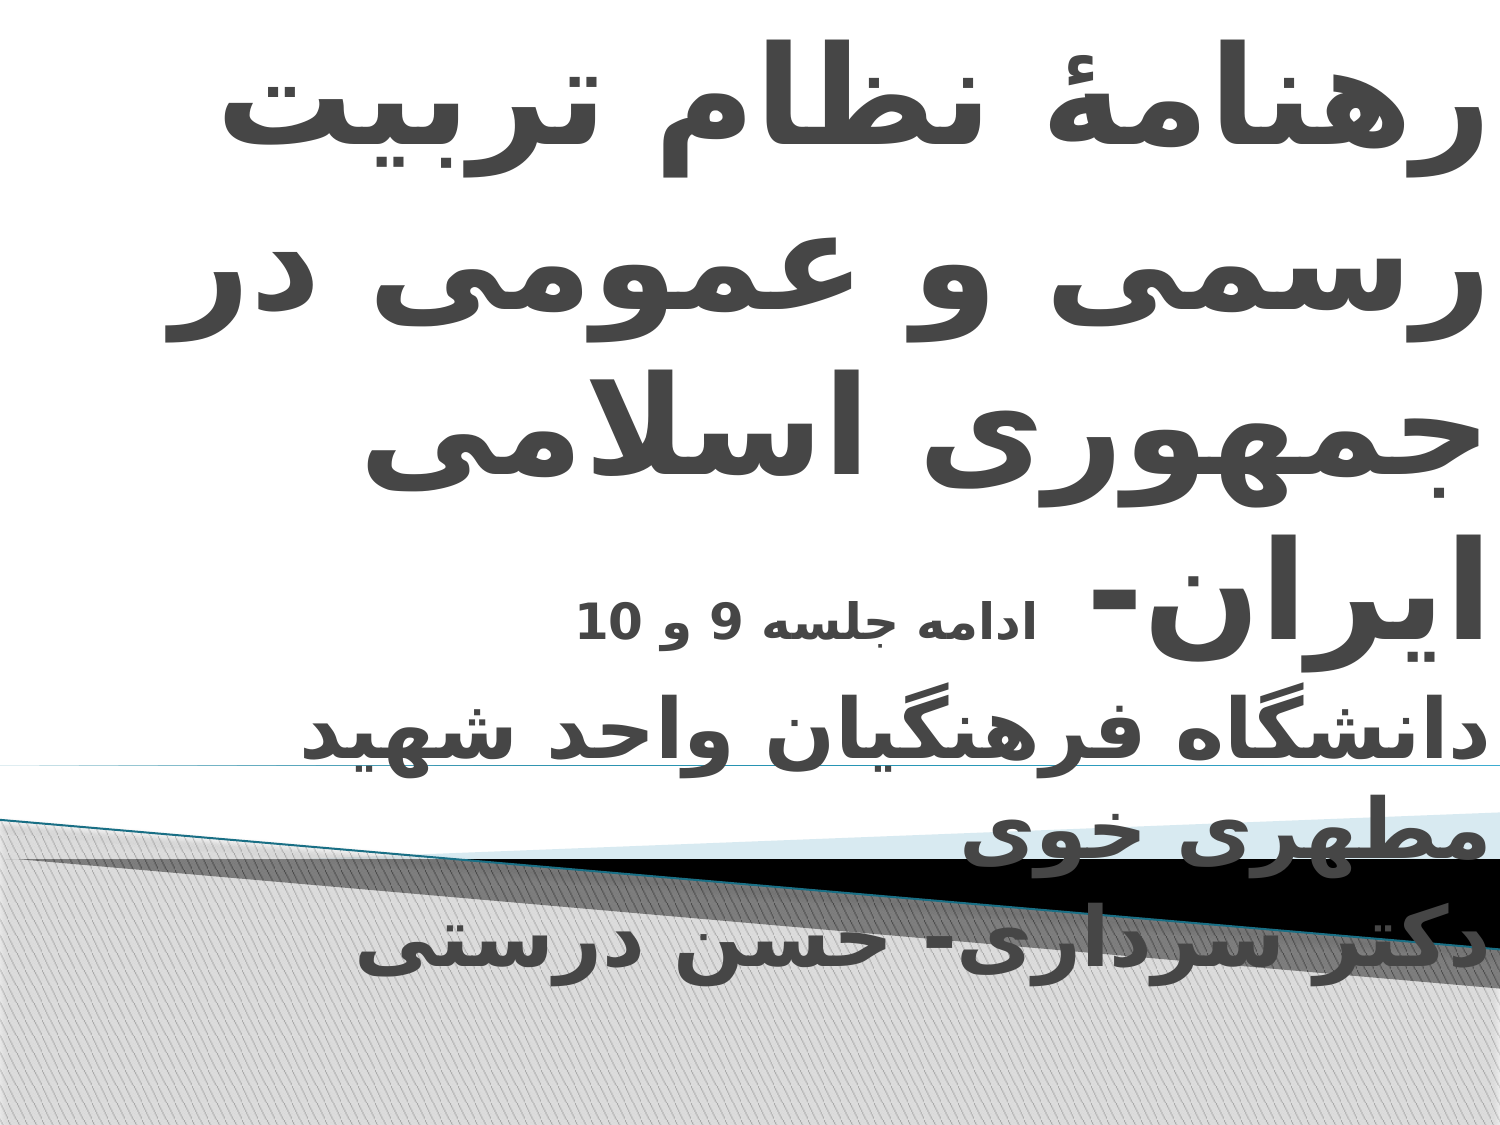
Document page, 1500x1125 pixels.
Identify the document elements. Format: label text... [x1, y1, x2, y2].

subtitle رهنامۀ نظام تربیت رسمی و عمومی در جمهوری اسلامی ایران- ادامه جلسه 9 و 10 دانشگاه فرهنگیان واحد شهید مطهری خوی دکتر سرداری- حسن درستی [0, 0, 1500, 1125]
